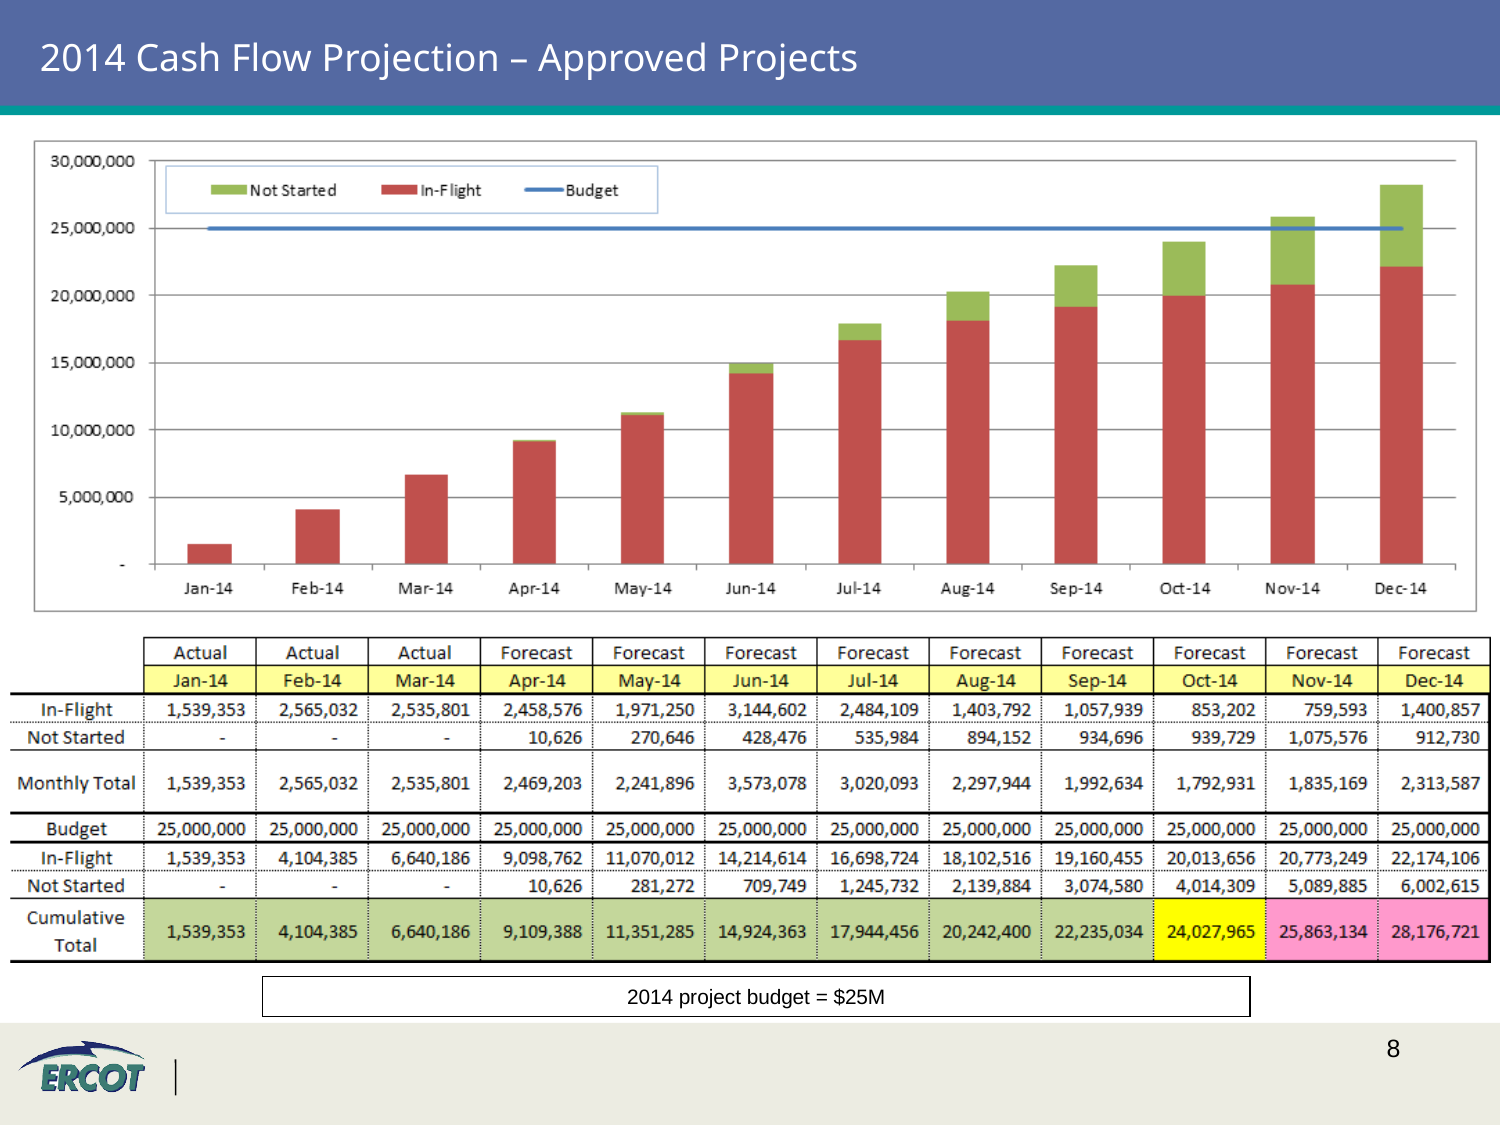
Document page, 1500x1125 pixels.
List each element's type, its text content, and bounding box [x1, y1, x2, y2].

title 2014 Cash Flow Projection – Approved Projects [24, 0, 1188, 113]
picture [8, 124, 1491, 963]
picture [10, 1031, 151, 1111]
text_box 2014 project budget = $25M [262, 976, 1250, 1017]
